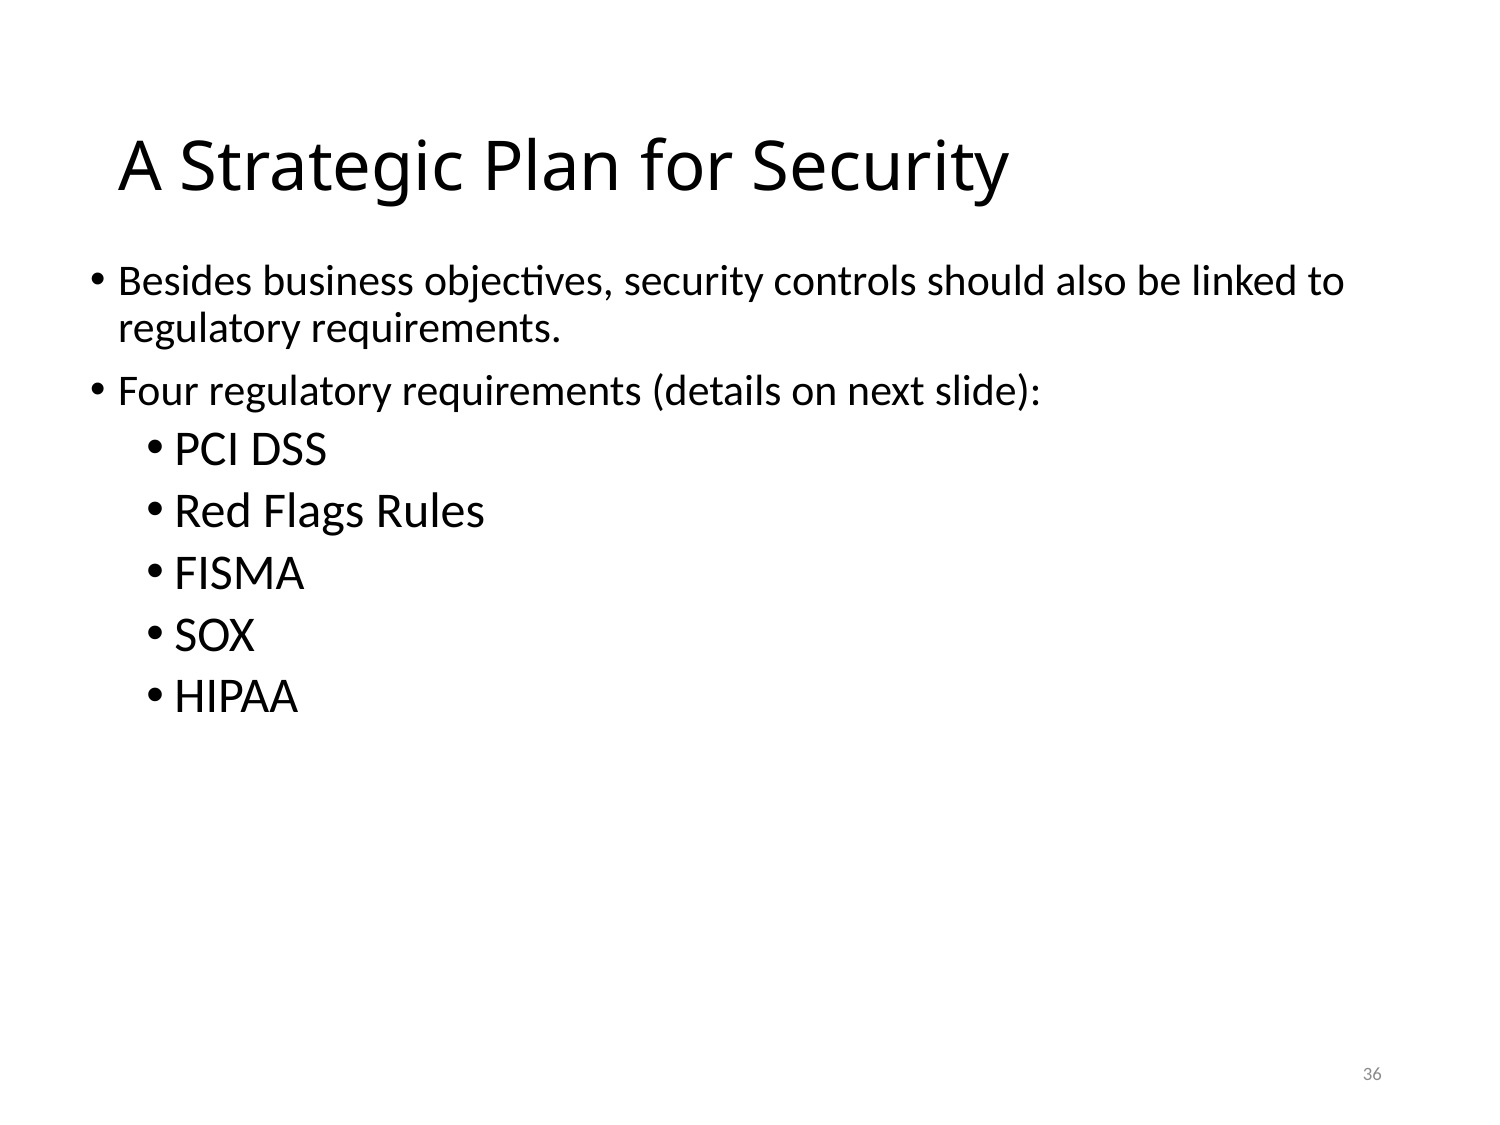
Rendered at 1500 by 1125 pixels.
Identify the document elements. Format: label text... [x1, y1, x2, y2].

list Besides business objectives, security controls should also be linked to regulatory requirements. Four regulatory requirements (details on next slide): PCI DSS Red Flags Rules FISMA SOX HIPAA [75, 249, 1425, 993]
slide_number 36 [1059, 1042, 1397, 1103]
title A Strategic Plan for Security [103, 59, 1397, 249]
